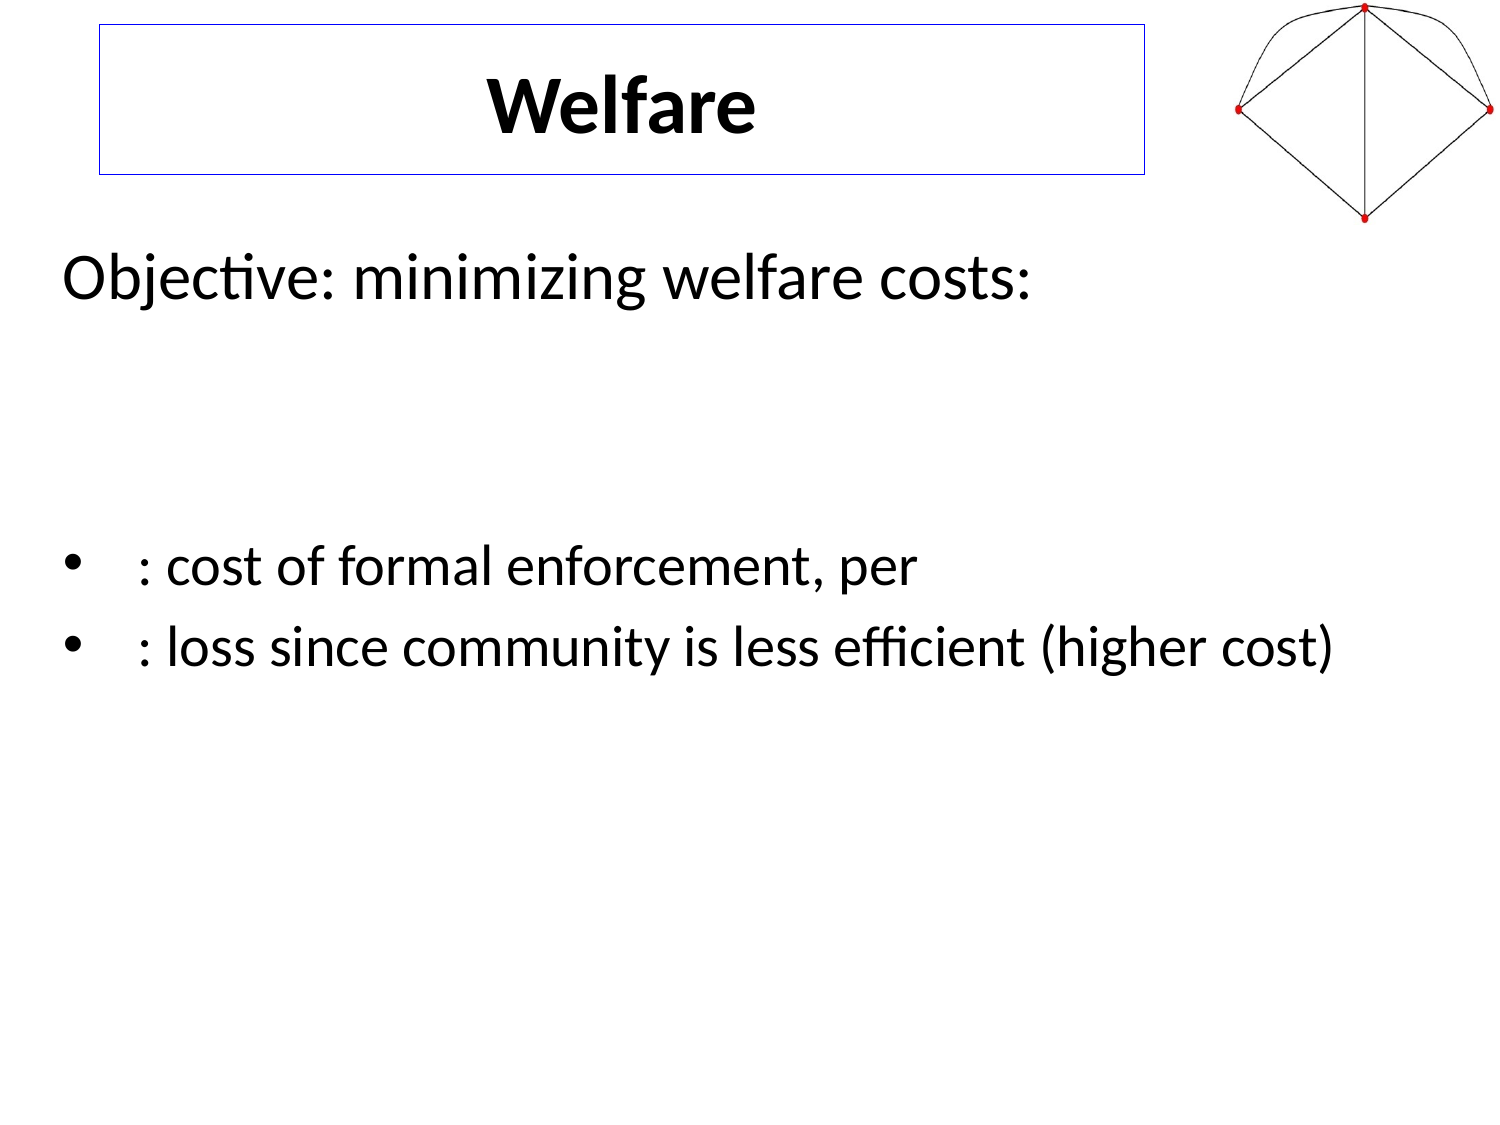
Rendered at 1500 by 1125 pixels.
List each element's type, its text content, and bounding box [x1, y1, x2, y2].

title Welfare [99, 24, 1145, 175]
picture [1233, 0, 1497, 226]
